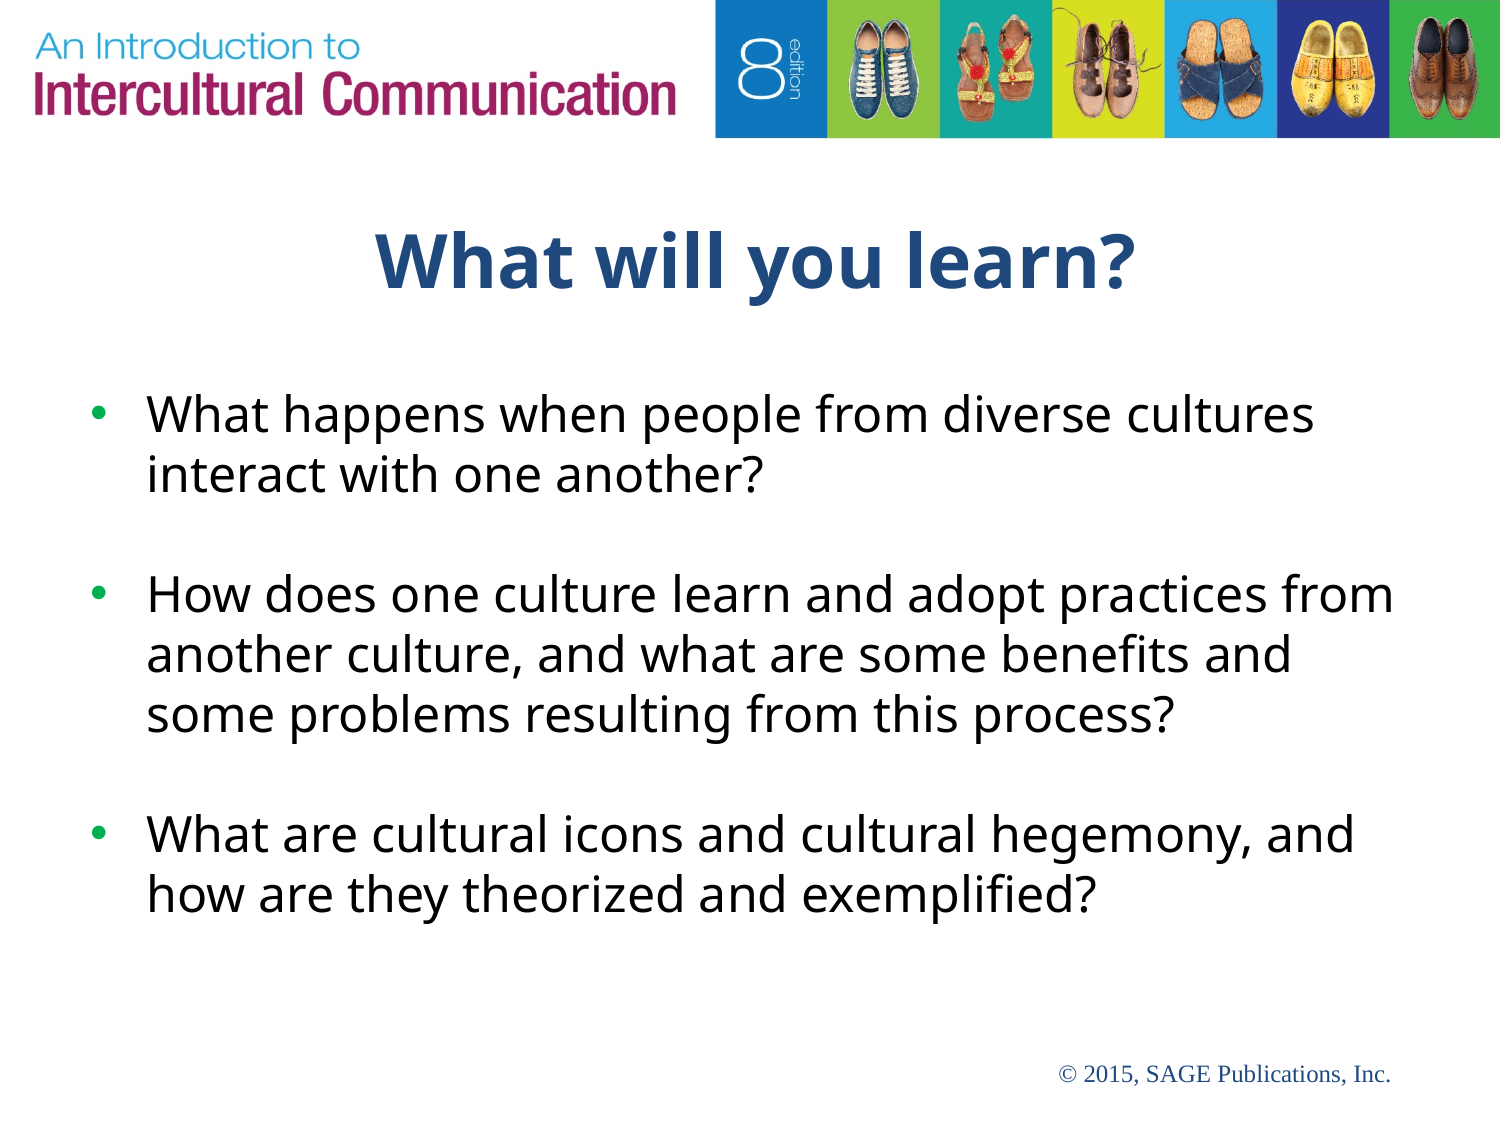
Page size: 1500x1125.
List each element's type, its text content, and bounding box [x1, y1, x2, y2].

title What will you learn? [62, 192, 1450, 325]
picture [0, 0, 1500, 1125]
footer © 2015, SAGE Publications, Inc. [987, 1042, 1463, 1103]
list What happens when people from diverse cultures interact with one another? How does one culture learn and adopt practices from another culture, and what are some benefits and some problems resulting from this process? What are cultural icons and cultural hegemony, and how are they theorized and exemplified? [75, 375, 1425, 1125]
